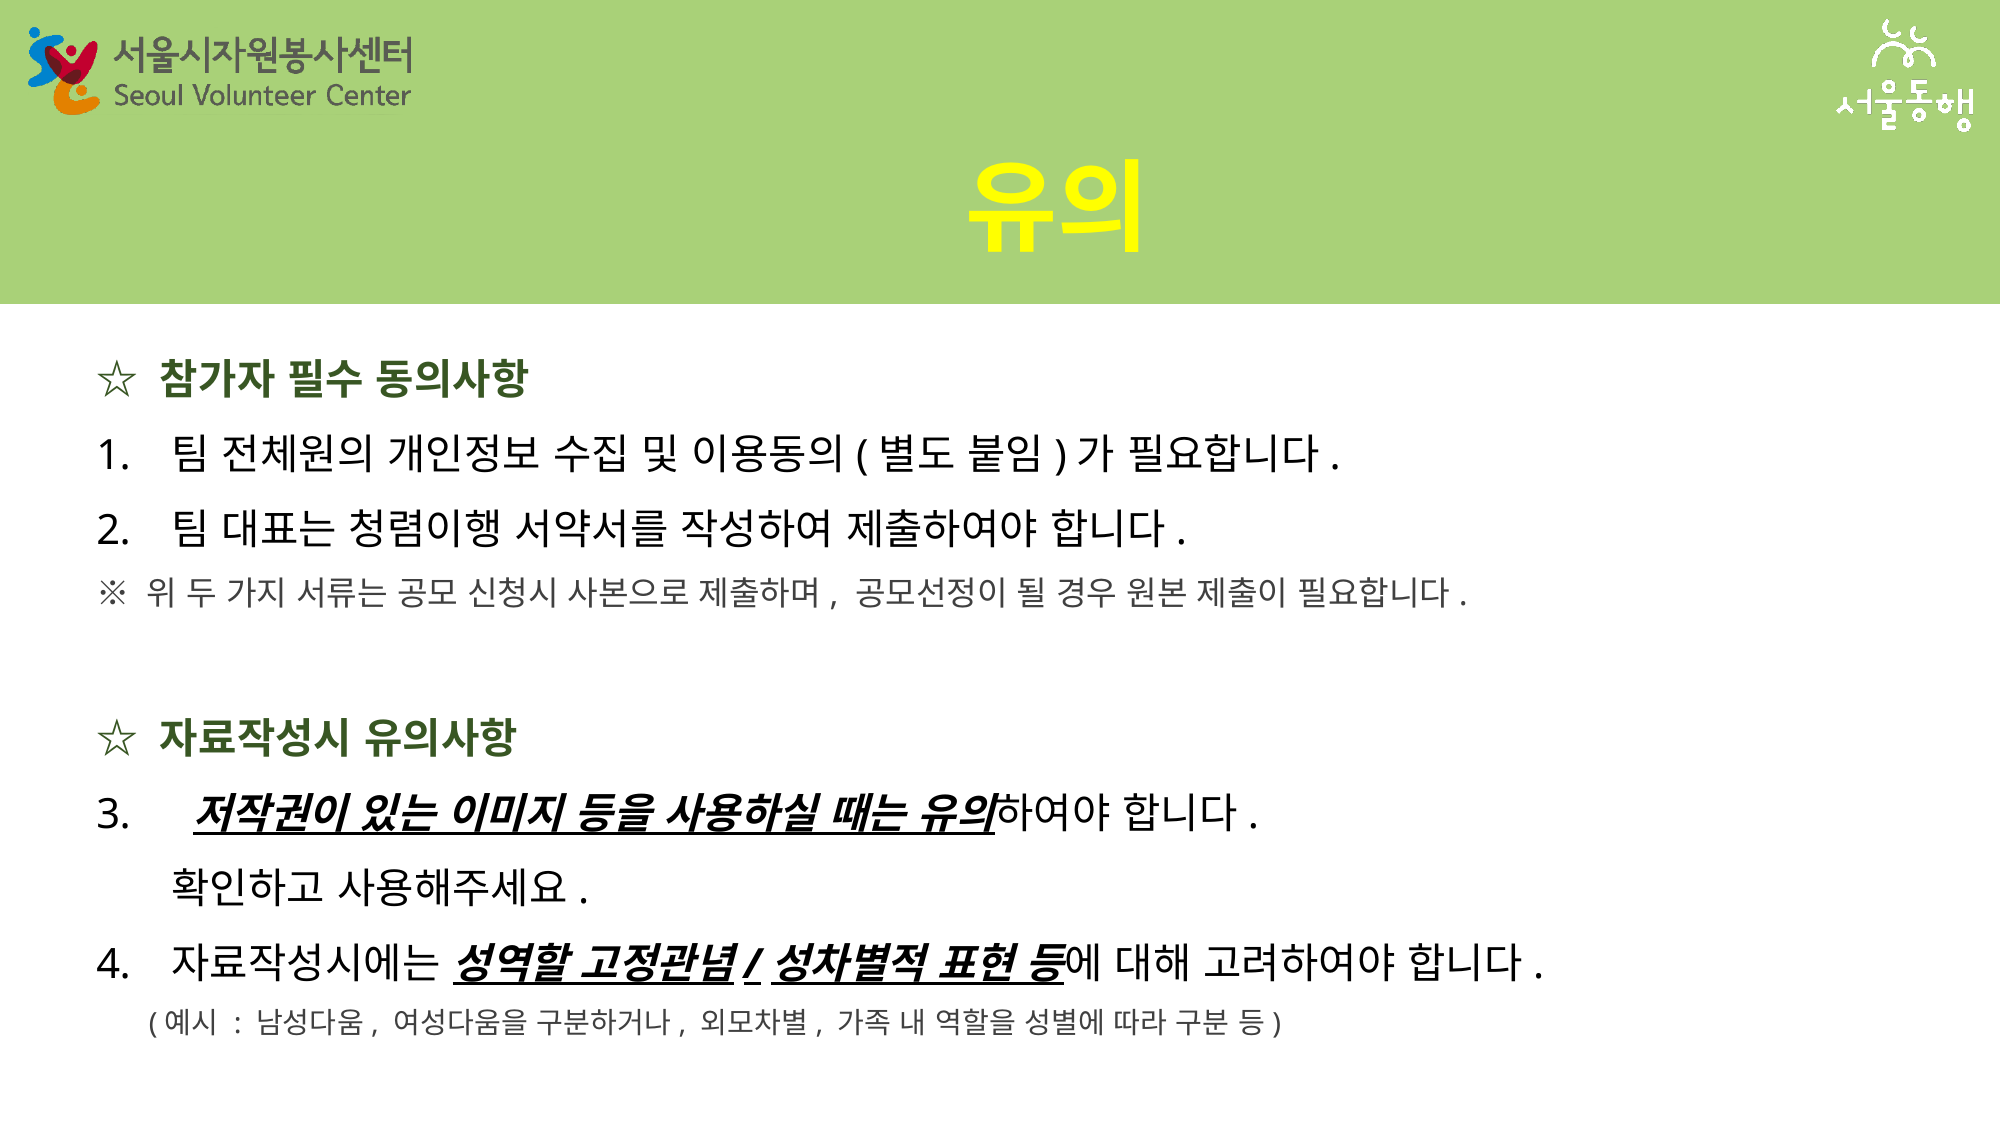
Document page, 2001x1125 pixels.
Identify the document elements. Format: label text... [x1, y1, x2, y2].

picture [26, 25, 412, 115]
text_box [0, 0, 2000, 305]
text_box 참가자 유의사항 [656, 16, 1377, 271]
picture [1824, 16, 1996, 171]
text_box ☆ 참가자 필수 동의사항 팀 전체원의 개인정보 수집 및 이용동의(별도 붙임)가 필요합니다. 팀 대표는 청렴이행 서약서를 작성하여 제출하여야 합니다. ※ 위 두 가지 서류는 공모 신청시 사본으로 제출하며, 공모선정이 될 경우 원본 제출이 필요합니다. ☆ 자료작성시 유의사항 저작권이 있는 이미지 등을 사용하실 때는 유의하여야 합니다. 확인하고 사용해주세요. 자료작성시에는 성역할 고정관념/성차별적 표현 등에 대해 고려하여야 합니다. (예시 : 남성다움, 여성다움을 구분하거나, 외모차별, 가족 내 역할을 성별에 따라 구분 등) [81, 320, 1953, 1048]
